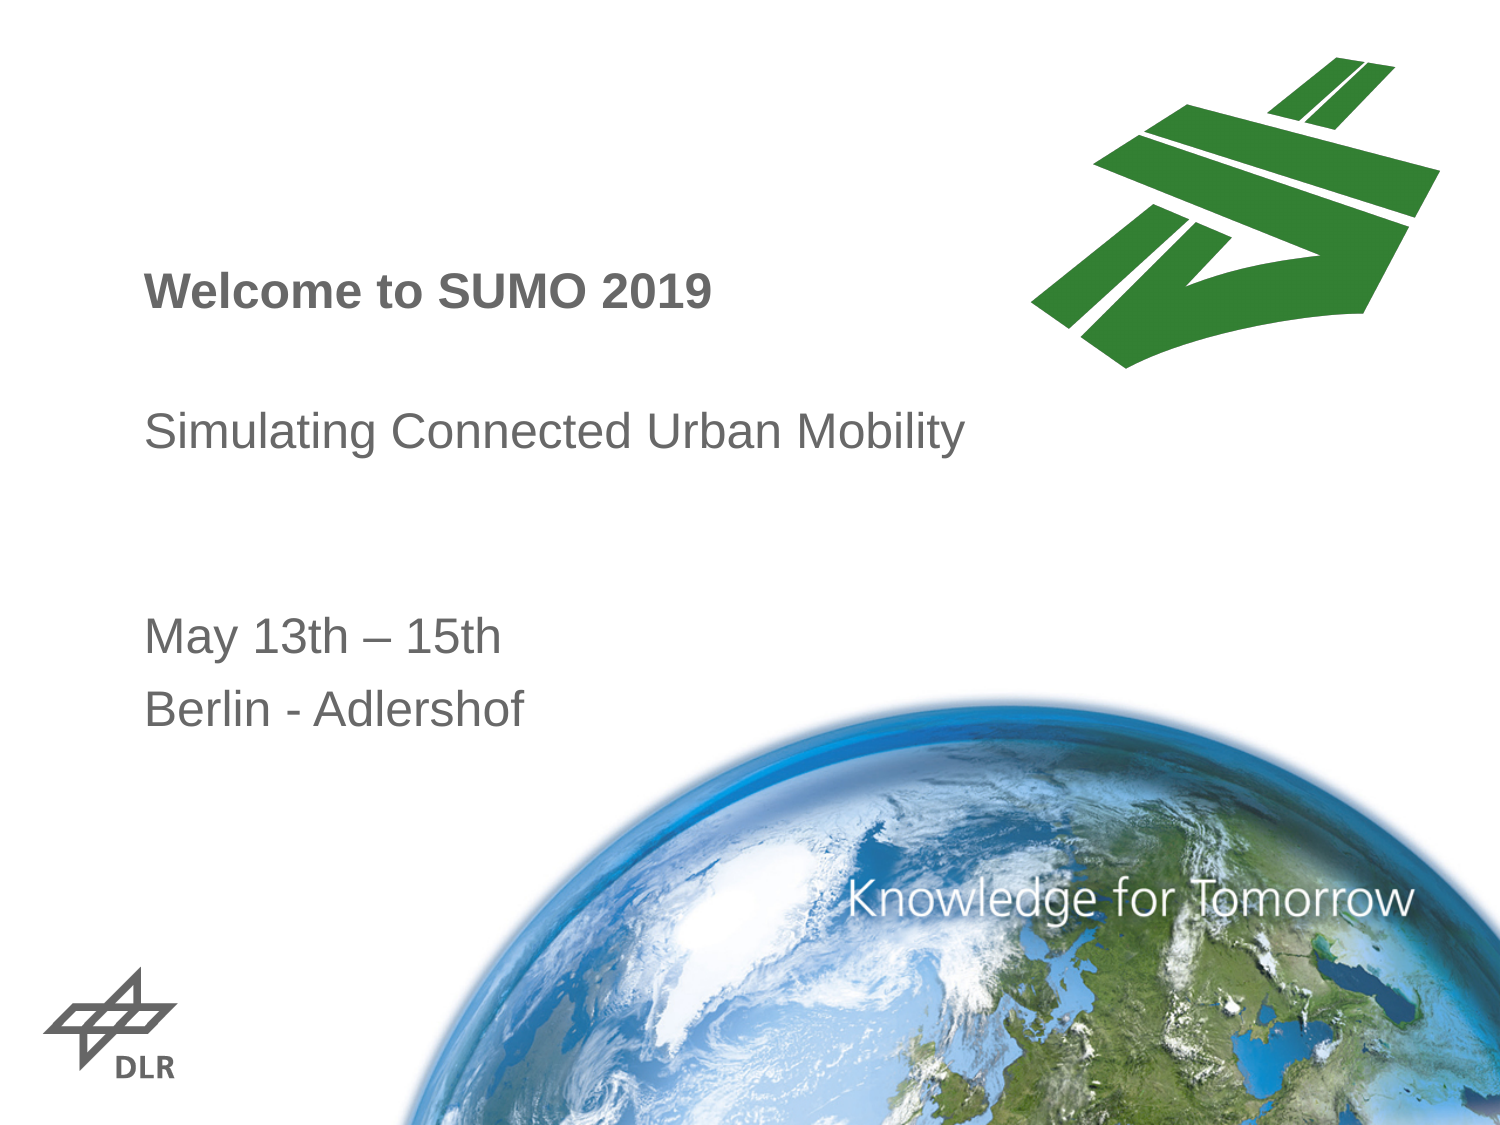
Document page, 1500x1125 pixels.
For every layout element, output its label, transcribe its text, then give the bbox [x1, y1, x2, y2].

text_box Simulating Connected Urban Mobility May 13th – 15th Berlin - Adlershof [144, 398, 1421, 588]
picture [0, 0, 1500, 1125]
text_box Welcome to SUMO 2019 [144, 258, 1015, 380]
